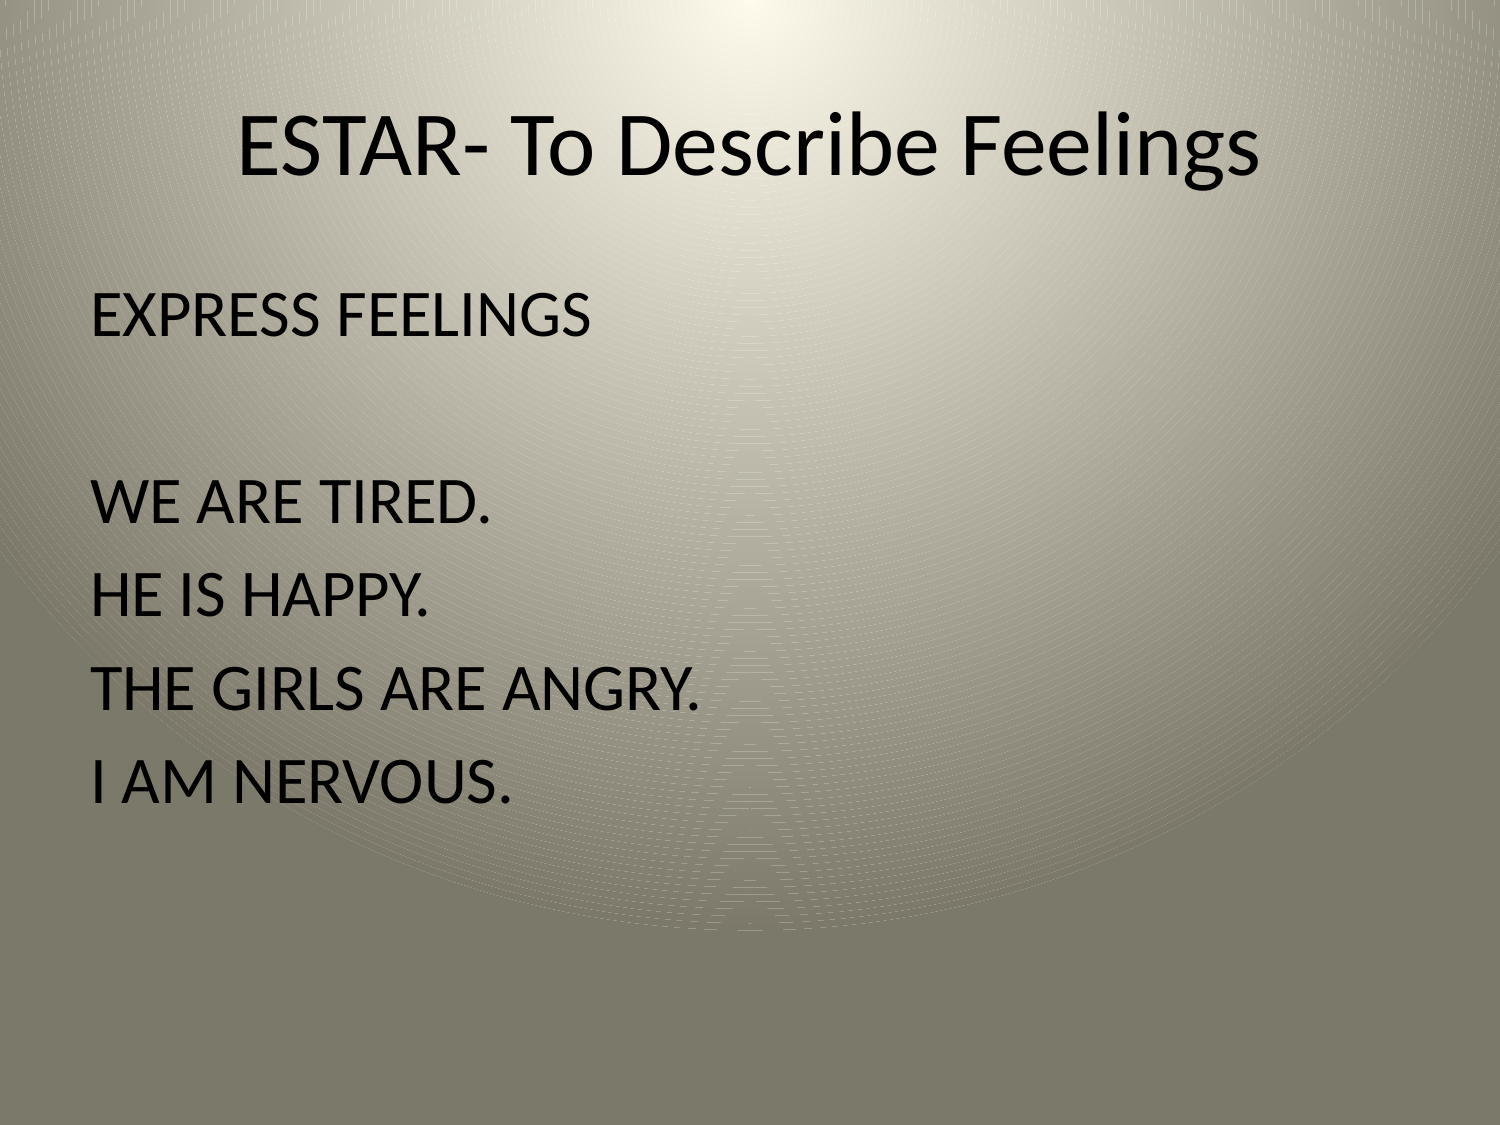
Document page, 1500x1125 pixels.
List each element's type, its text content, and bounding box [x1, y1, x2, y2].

title ESTAR- To Describe Feelings [75, 45, 1425, 233]
list EXPRESS FEELINGS WE ARE TIRED. HE IS HAPPY. THE GIRLS ARE ANGRY. I AM NERVOUS. [75, 262, 1425, 1005]
